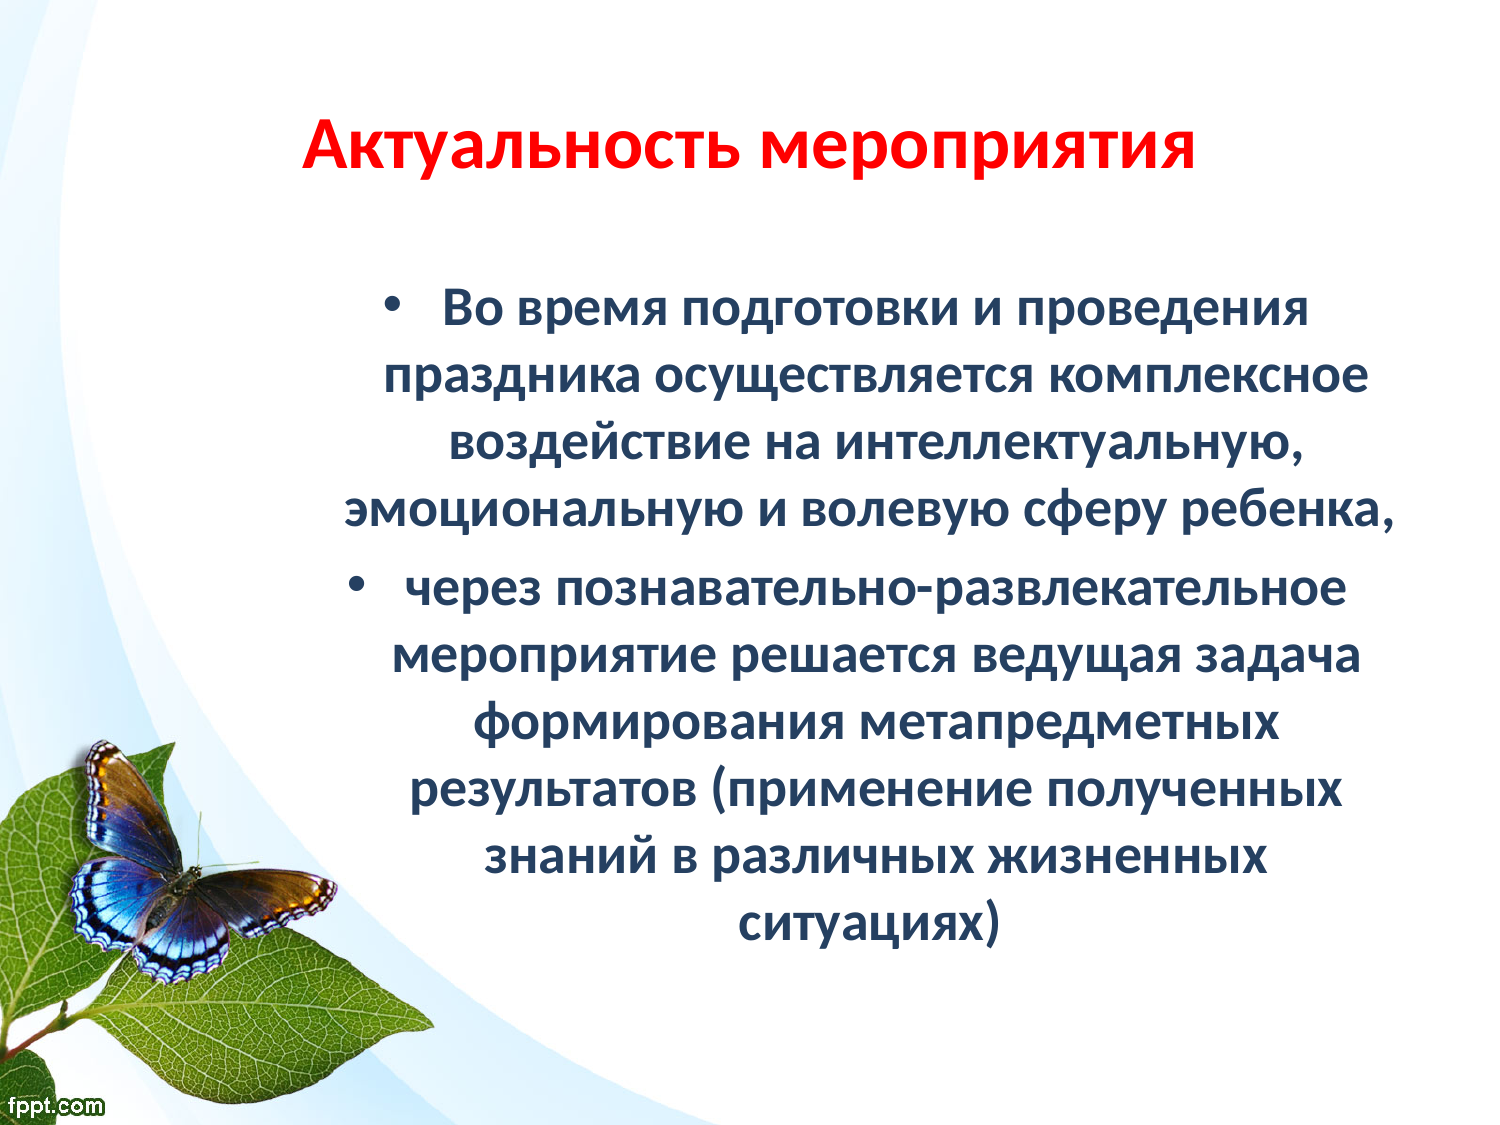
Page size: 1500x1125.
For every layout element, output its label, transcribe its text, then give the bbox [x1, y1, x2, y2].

list Во время подготовки и проведения праздника осуществляется комплексное воздействие на интеллектуальную, эмоциональную и волевую сферу ребенка, через познавательно-развлекательное мероприятие решается ведущая задача формирования метапредметных результатов (применение полученных знаний в различных жизненных ситуациях) [274, 262, 1425, 1005]
title Актуальность мероприятия [75, 45, 1425, 233]
picture [0, 0, 1500, 1125]
